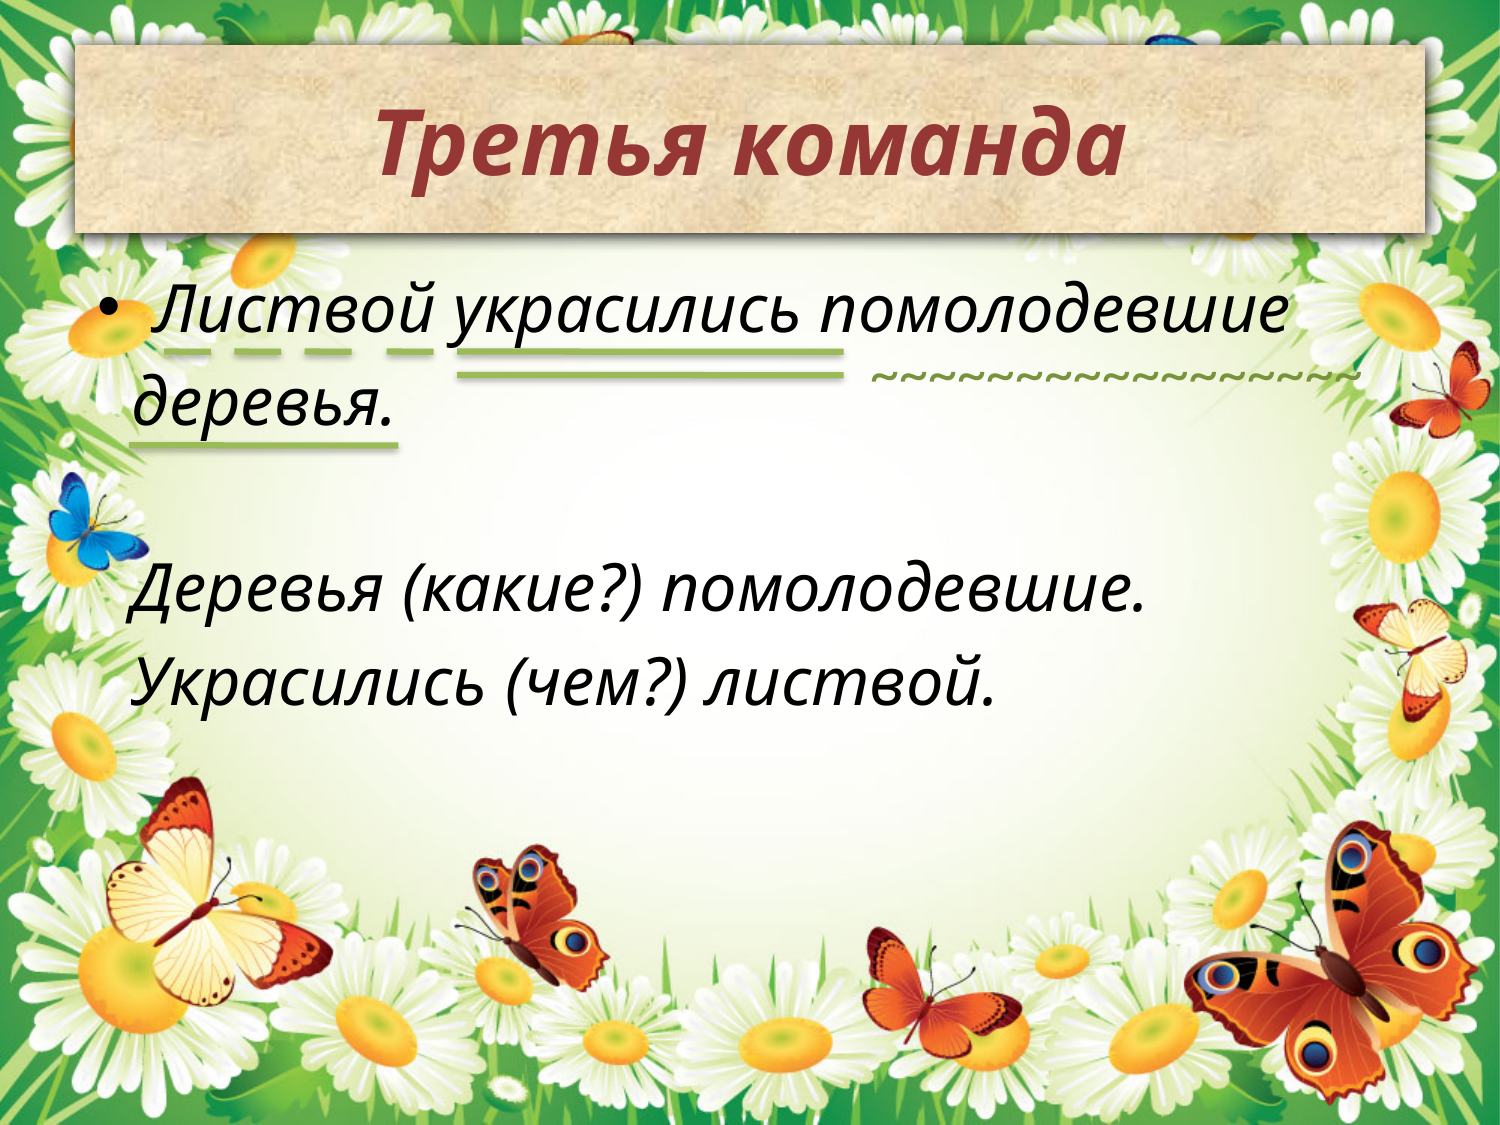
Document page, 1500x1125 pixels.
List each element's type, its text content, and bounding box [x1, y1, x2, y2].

picture [0, 0, 1500, 1125]
title Третья команда [75, 45, 1425, 233]
list Листвой украсились помолодевшие деревья. Деревья (какие?) помолодевшие. Украсились (чем?) листвой. [82, 257, 1465, 911]
text_box ~~~~~~~~~~~~~~~~~ [855, 328, 1442, 413]
